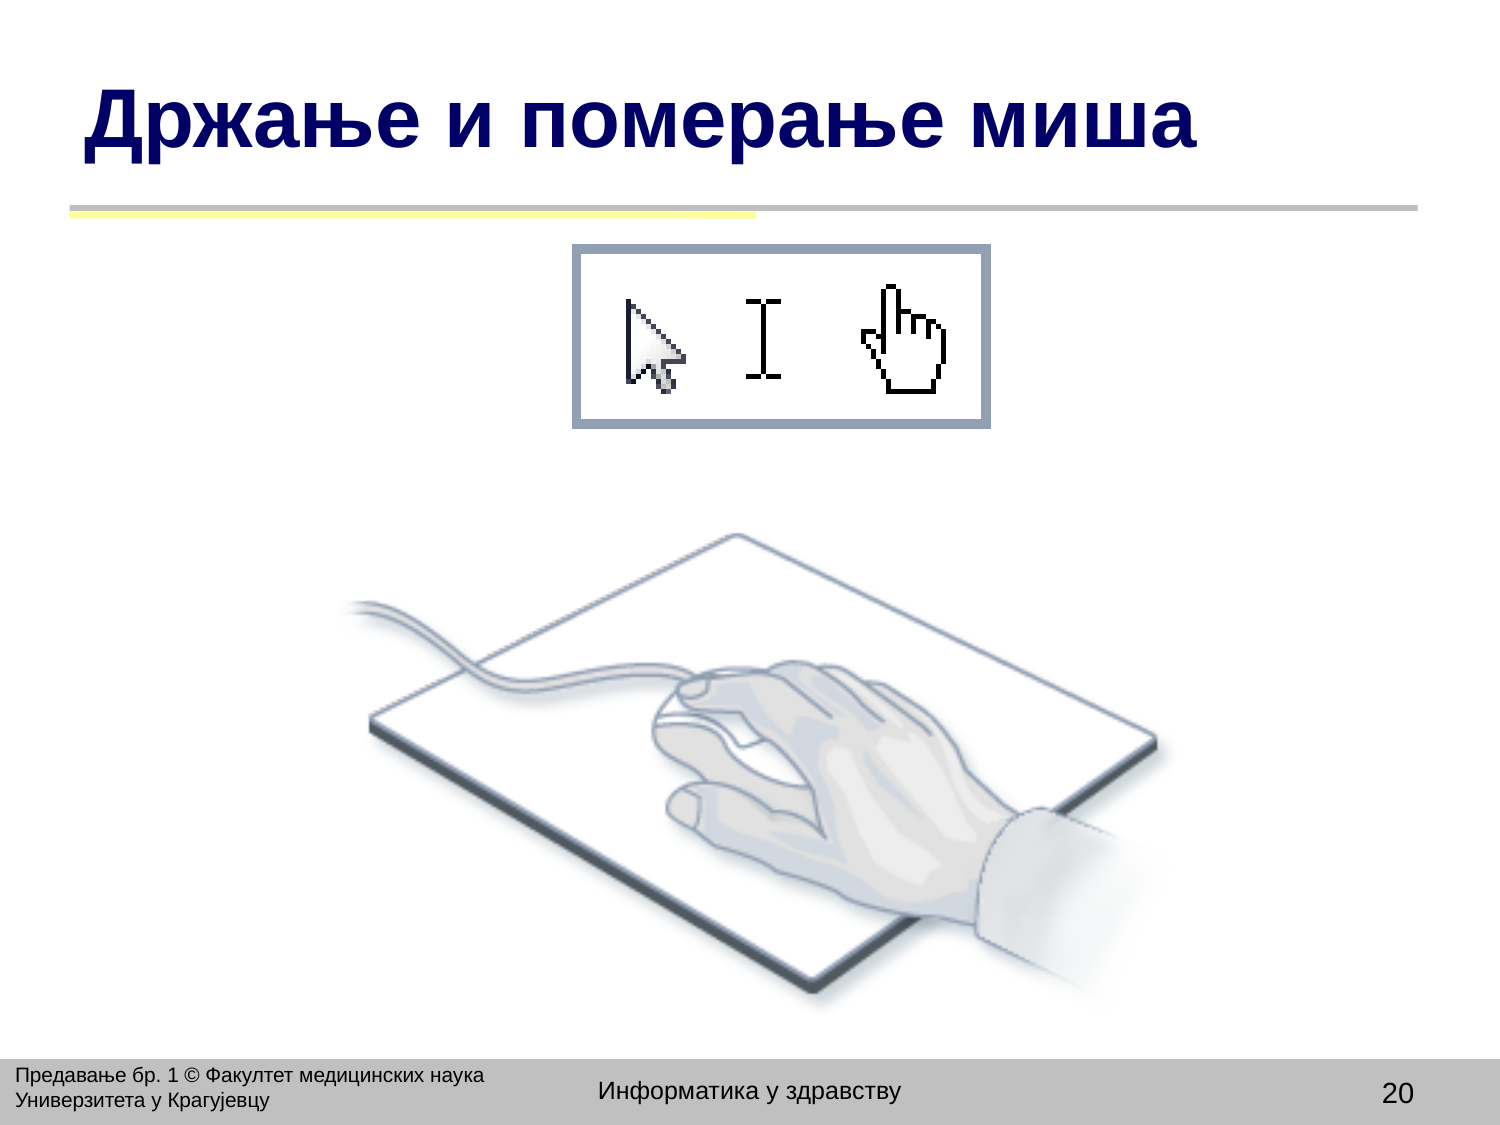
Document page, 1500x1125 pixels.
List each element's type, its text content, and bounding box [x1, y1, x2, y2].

slide_number Предавање бр. 1 © Факултет медицинских наука Универзитета у Крагујевцу [0, 1053, 599, 1108]
picture [299, 503, 1263, 1023]
footer Информатика у здравству [512, 1066, 988, 1125]
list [572, 243, 991, 429]
slide_number 20 [1079, 1066, 1430, 1125]
title Држање и померање миша [69, 19, 1426, 208]
